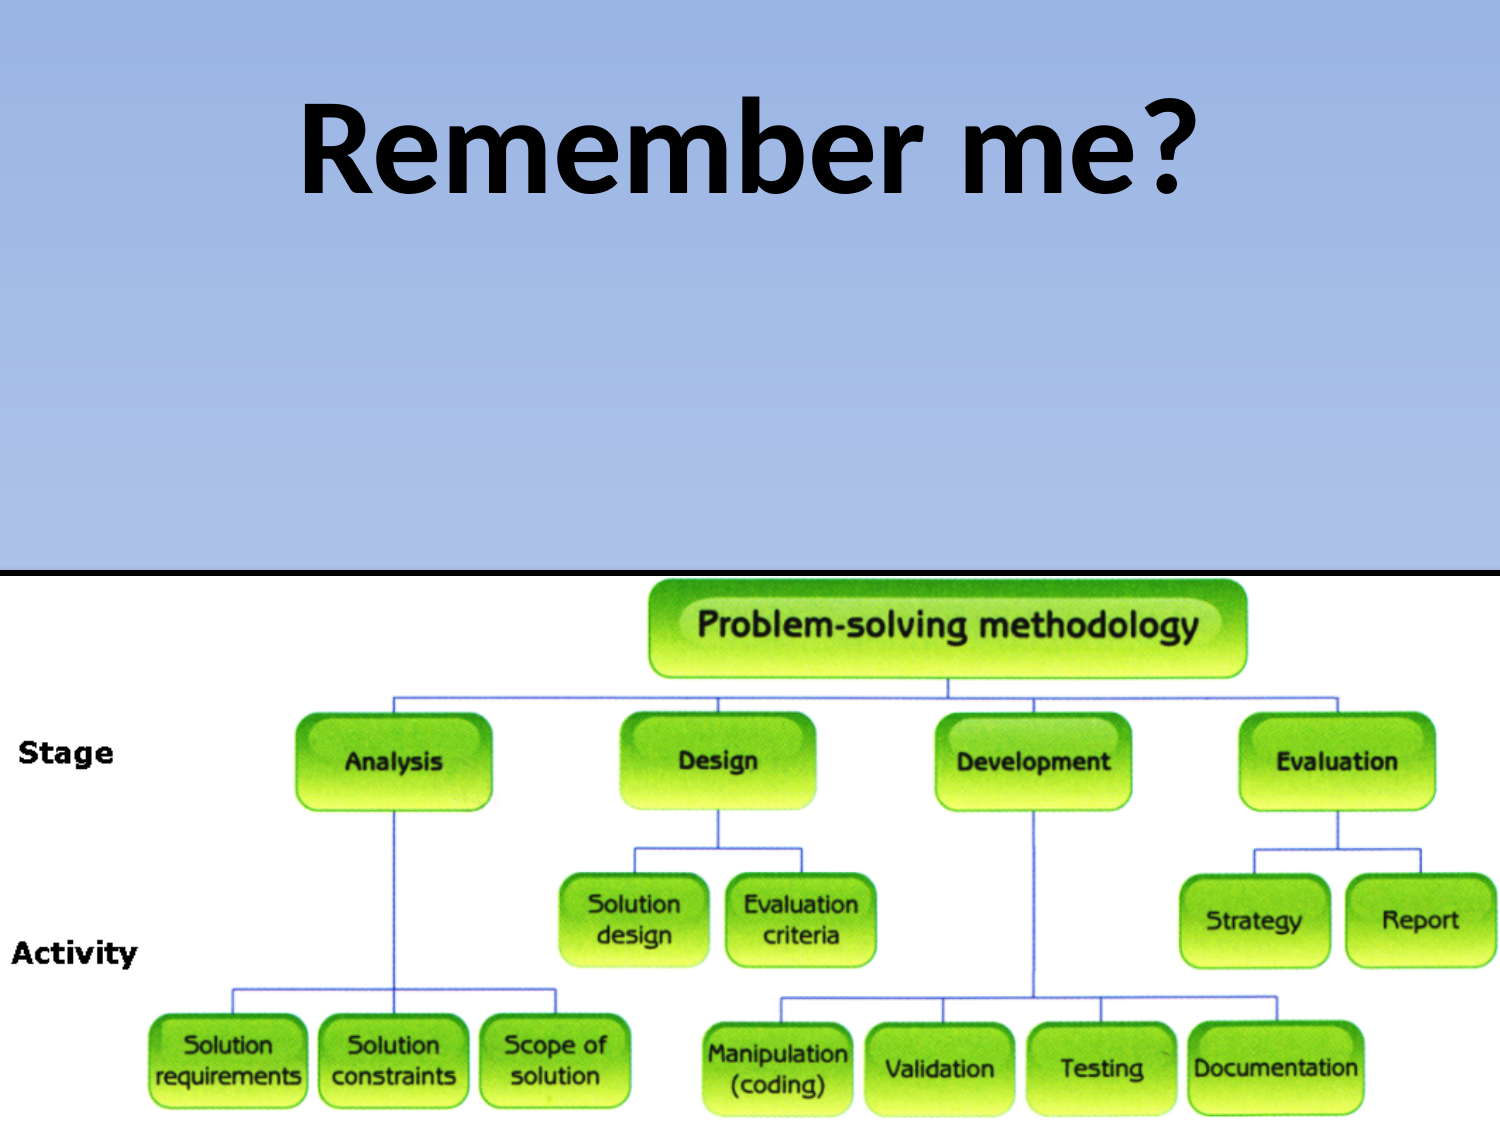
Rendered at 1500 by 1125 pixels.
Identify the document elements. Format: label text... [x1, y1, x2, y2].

title Remember me? [75, 45, 1425, 233]
picture [0, 575, 1500, 1125]
